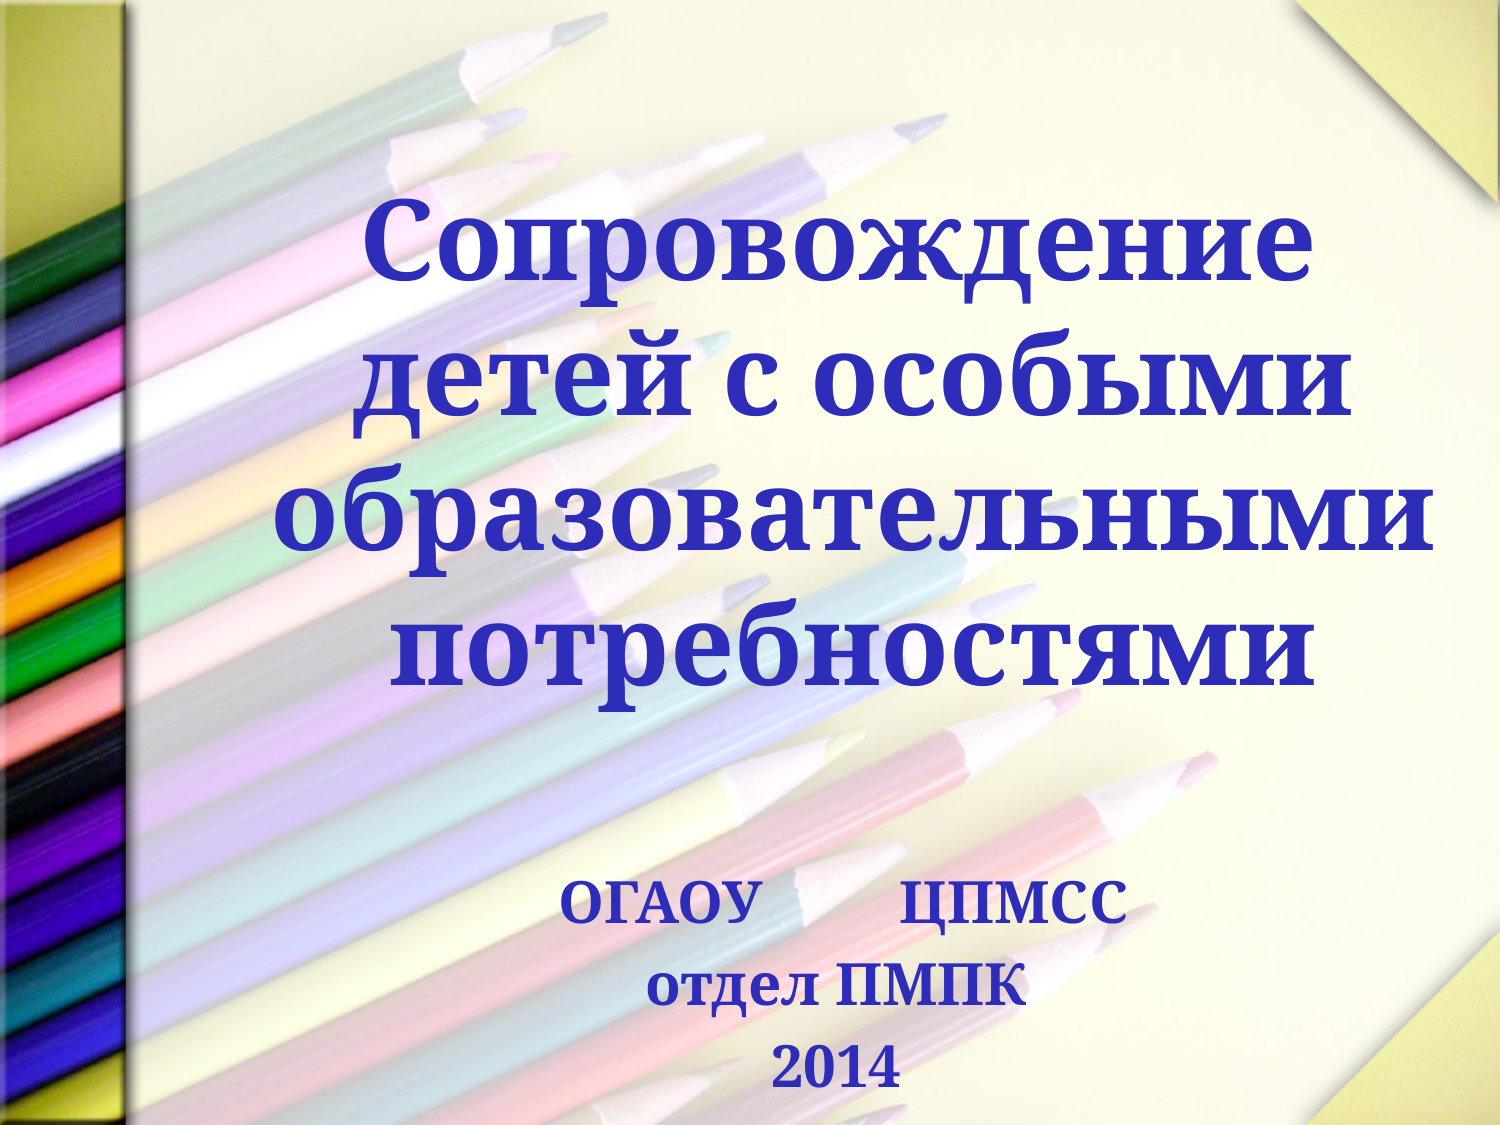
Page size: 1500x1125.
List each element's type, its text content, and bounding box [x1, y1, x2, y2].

picture [0, 0, 1500, 1125]
subtitle ОГАОУ ЦПМСС отдел ПМПК 2014 [225, 857, 1447, 1094]
title Сопровождение детей с особыми образовательными потребностями [194, 54, 1483, 823]
